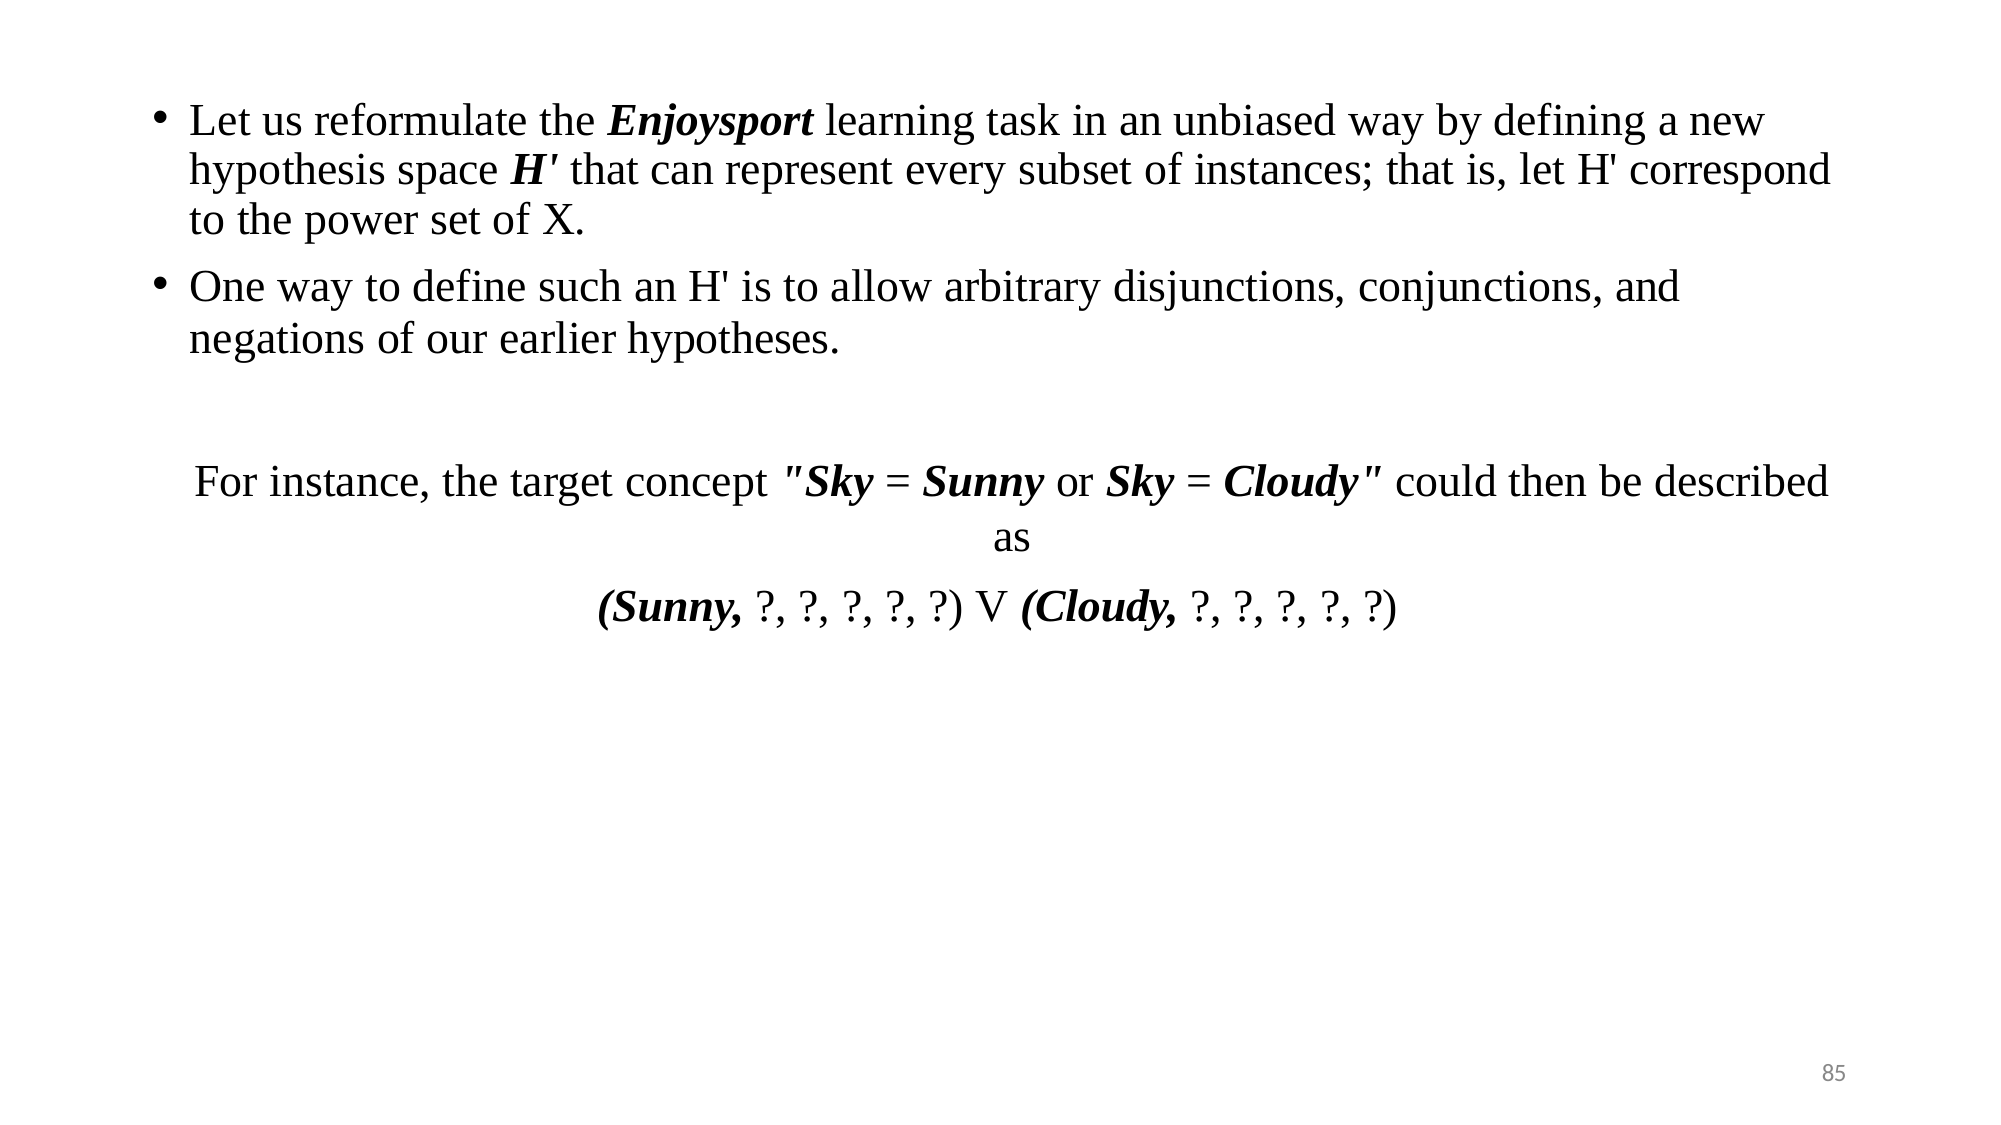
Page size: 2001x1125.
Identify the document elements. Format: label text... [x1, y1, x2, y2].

text_box Let us reformulate the Enjoysport learning task in an unbiased way by defining a new hypothesis space H' that can represent every subset of instances; that is, let H' correspond to the power set of X. One way to define such an H' is to allow arbitrary disjunctions, conjunctions, and negations of our earlier hypotheses. For instance, the target concept "Sky = Sunny or Sky = Cloudy" could then be described as (Sunny, ?, ?, ?, ?, ?) V (Cloudy, ?, ?, ?, ?, ?) [150, 86, 1839, 631]
slide_number 85 [1815, 1060, 1856, 1125]
